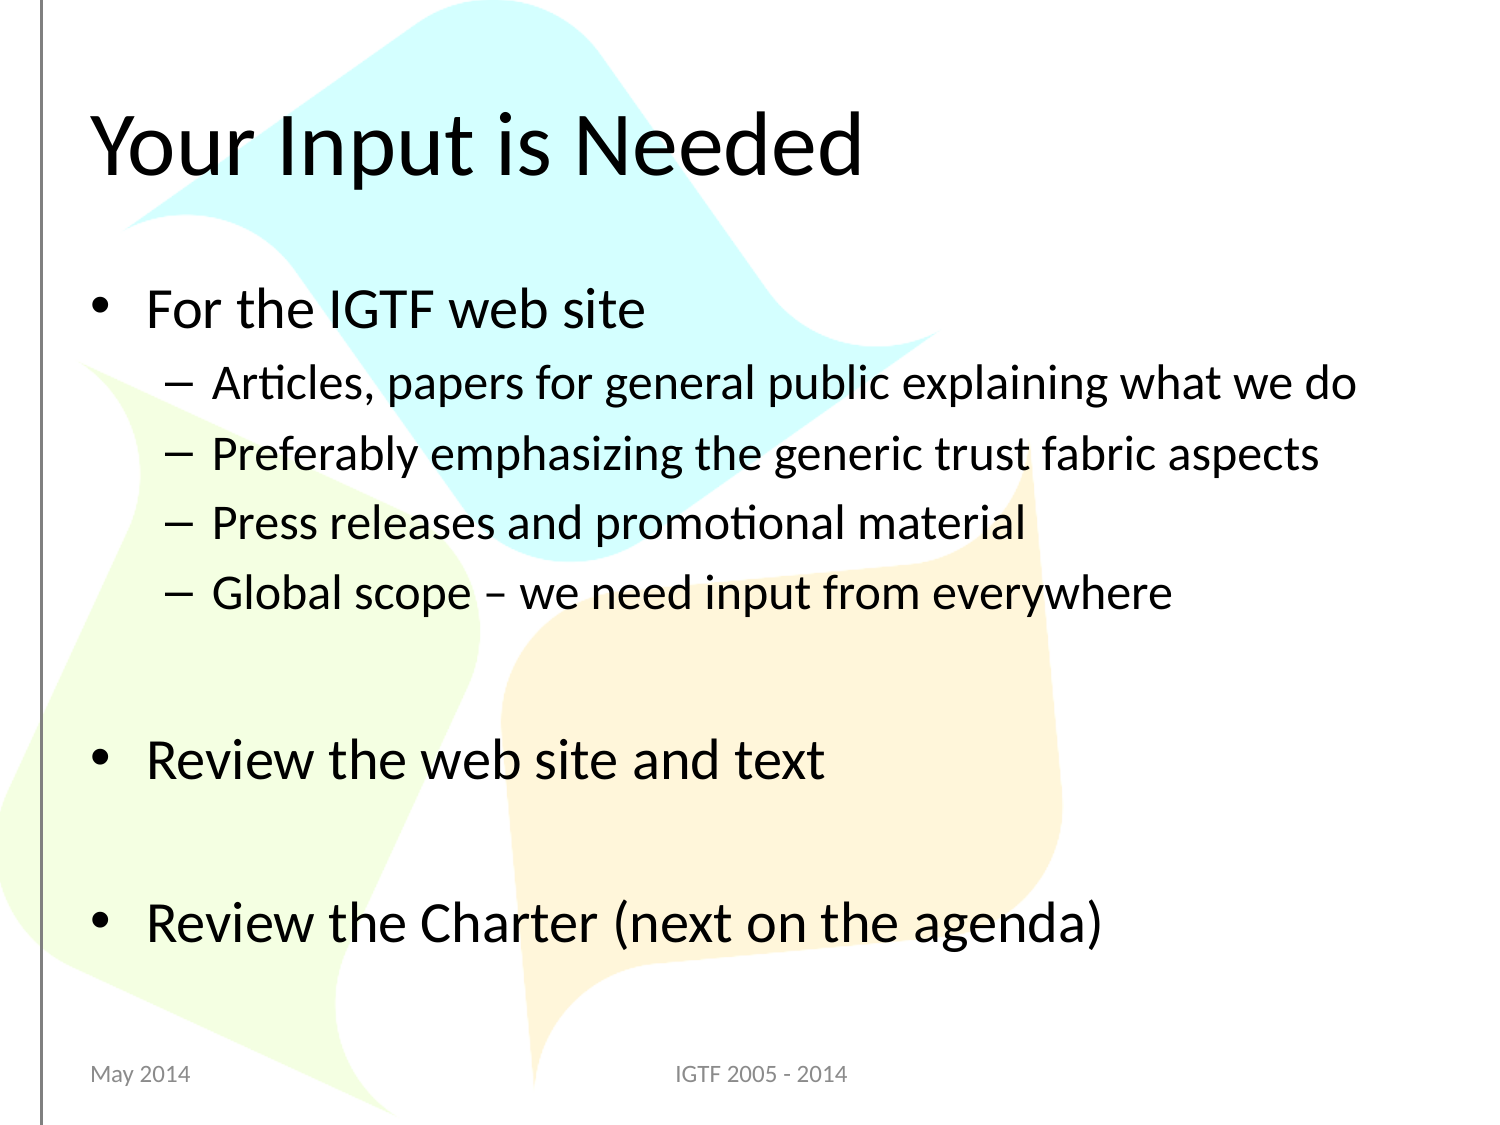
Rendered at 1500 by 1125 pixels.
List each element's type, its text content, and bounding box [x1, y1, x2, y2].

list For the IGTF web site Articles, papers for general public explaining what we do Preferably emphasizing the generic trust fabric aspects Press releases and promotional material Global scope – we need input from everywhere Review the web site and text Review the Charter (next on the agenda) [75, 262, 1425, 1005]
footer IGTF 2005 - 2014 [242, 1042, 1282, 1103]
title Your Input is Needed [75, 45, 1425, 233]
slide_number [75, 1042, 242, 1103]
